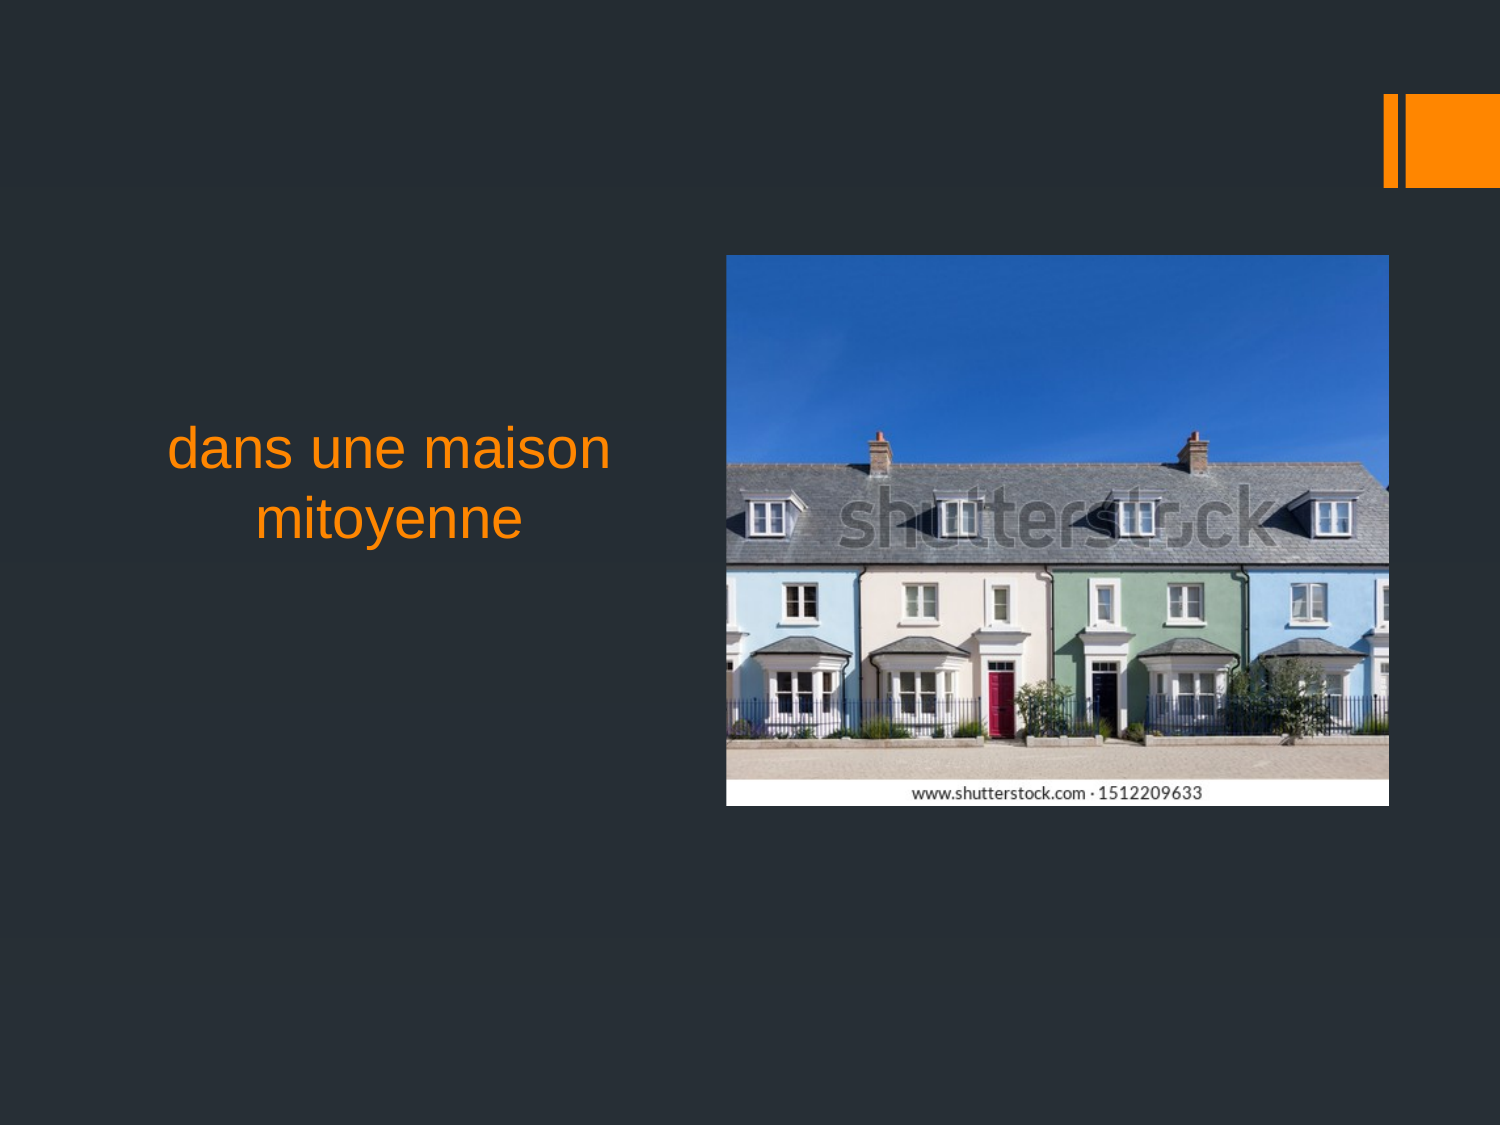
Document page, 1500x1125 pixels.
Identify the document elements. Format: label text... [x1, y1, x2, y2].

title dans une maison mitoyenne [147, 200, 633, 558]
picture [725, 254, 1390, 806]
